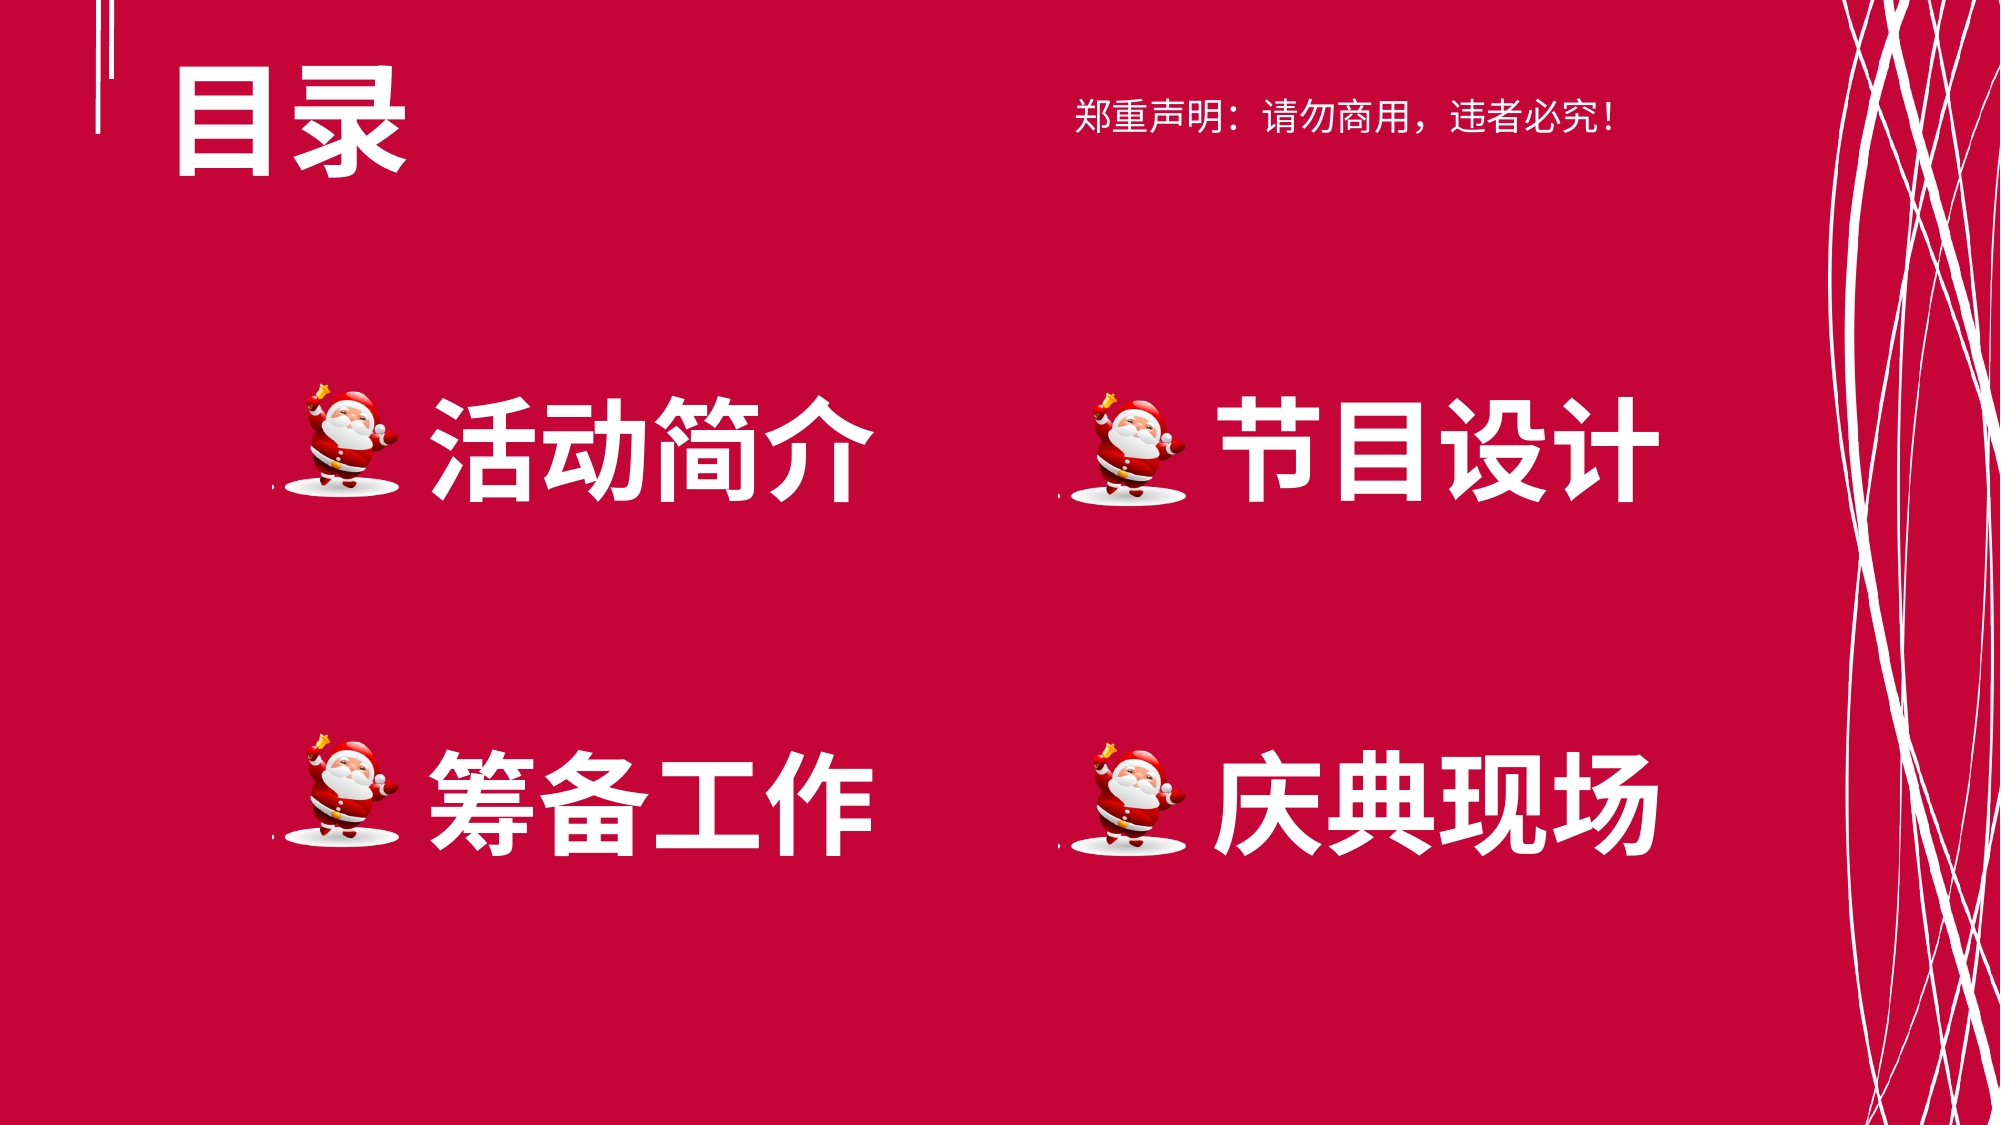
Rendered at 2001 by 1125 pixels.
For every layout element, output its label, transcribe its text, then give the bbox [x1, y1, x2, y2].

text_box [271, 372, 894, 525]
title 目录 [148, 60, 452, 172]
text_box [1058, 726, 1681, 879]
picture [1828, 0, 2000, 1125]
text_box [271, 722, 894, 879]
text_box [1058, 372, 1681, 525]
